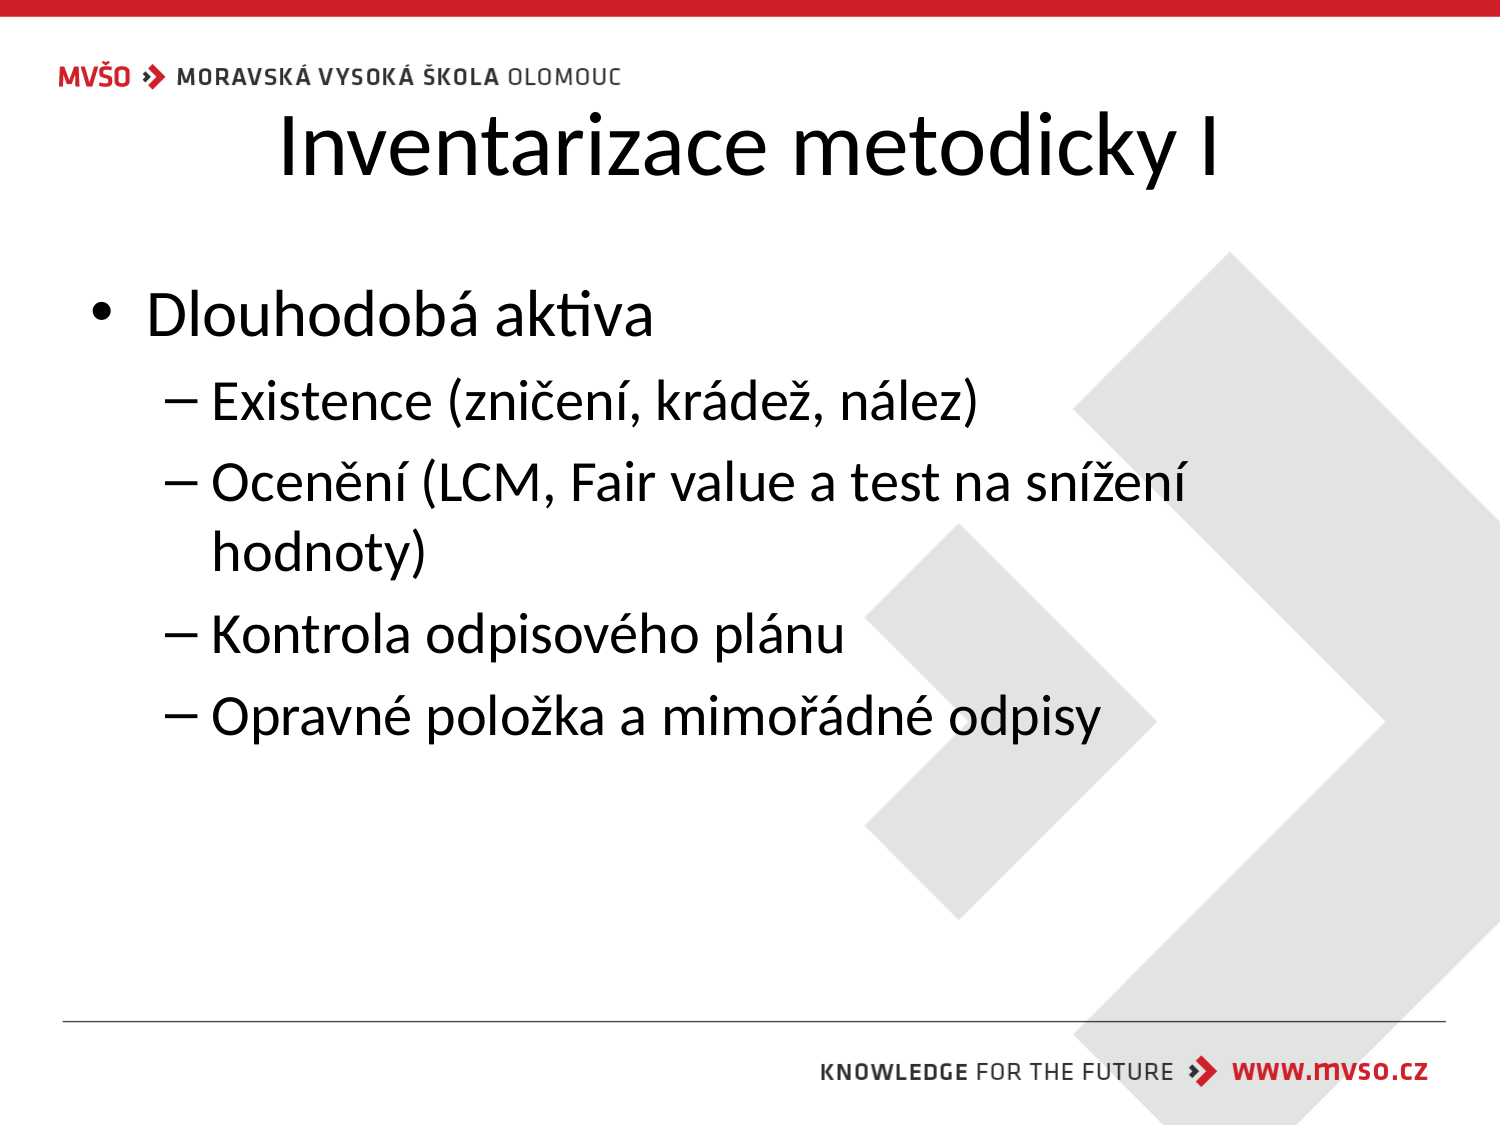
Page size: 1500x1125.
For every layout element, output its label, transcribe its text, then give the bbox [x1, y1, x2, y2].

list Dlouhodobá aktiva Existence (zničení, krádež, nález) Ocenění (LCM, Fair value a test na snížení hodnoty) Kontrola odpisového plánu Opravné položka a mimořádné odpisy [75, 262, 1425, 1005]
picture [0, 0, 1500, 1125]
title Inventarizace metodicky I [75, 45, 1425, 233]
